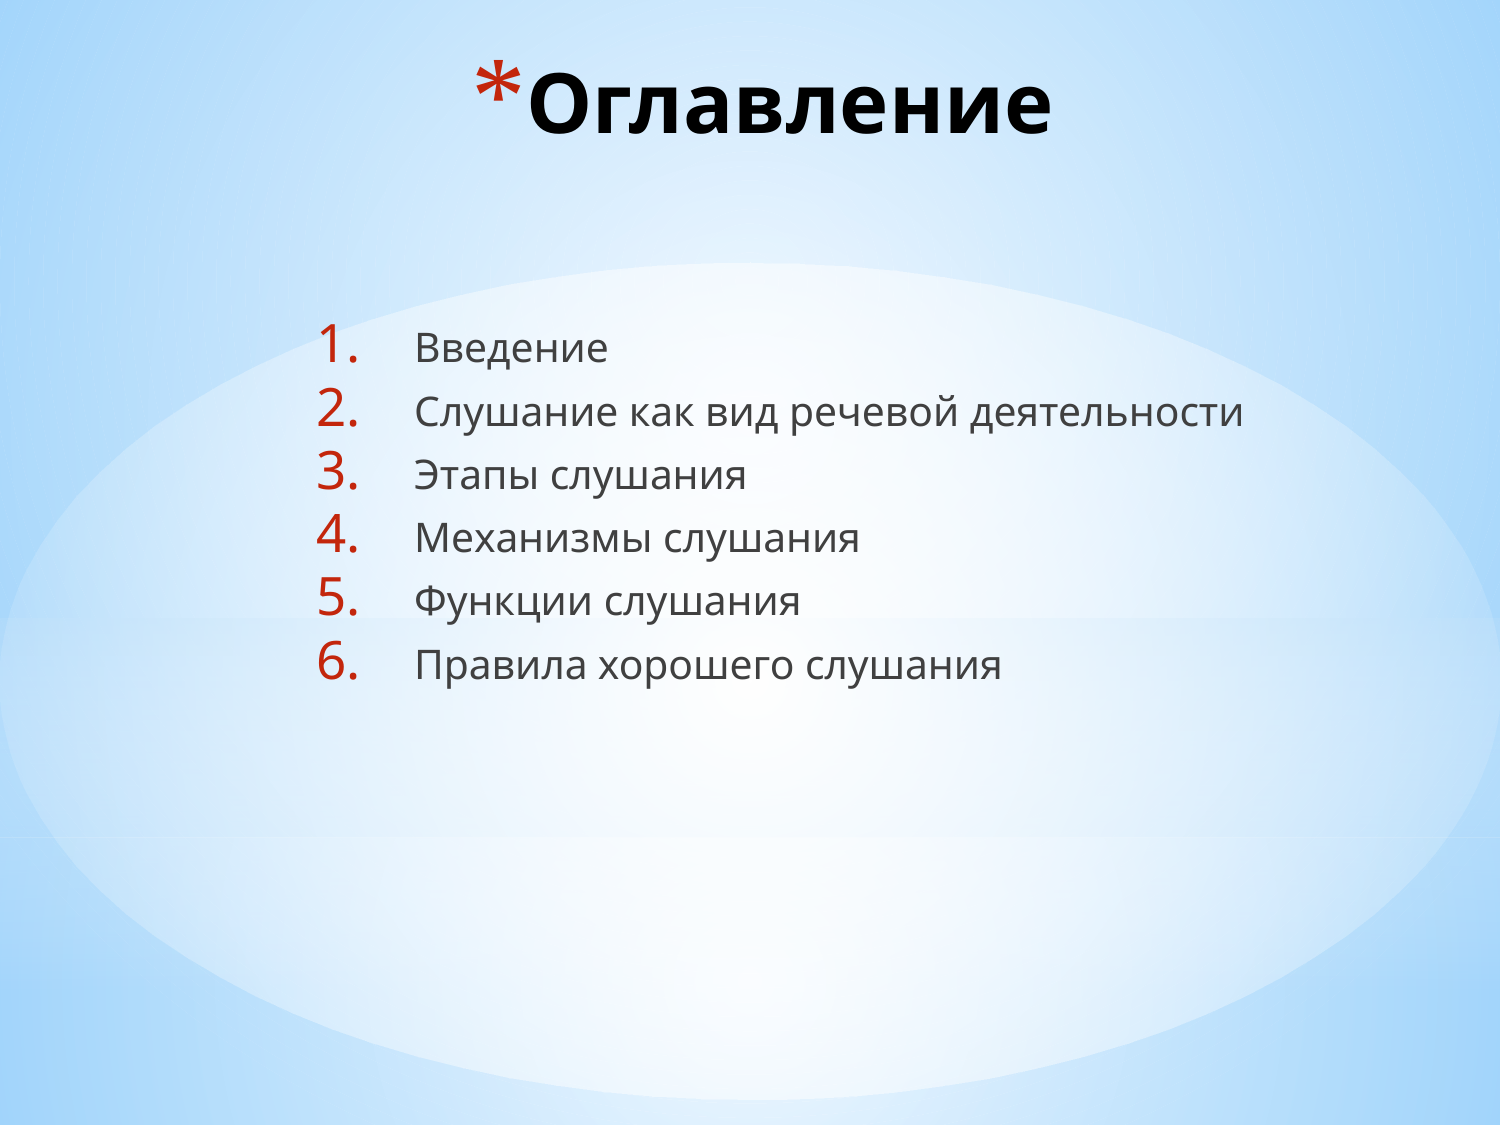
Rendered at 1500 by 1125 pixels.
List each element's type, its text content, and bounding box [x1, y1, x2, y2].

list Введение Слушание как вид речевой деятельности Этапы слушания Механизмы слушания Функции слушания Правила хорошего слушания [301, 314, 1352, 885]
title Оглавление [0, 42, 1069, 231]
